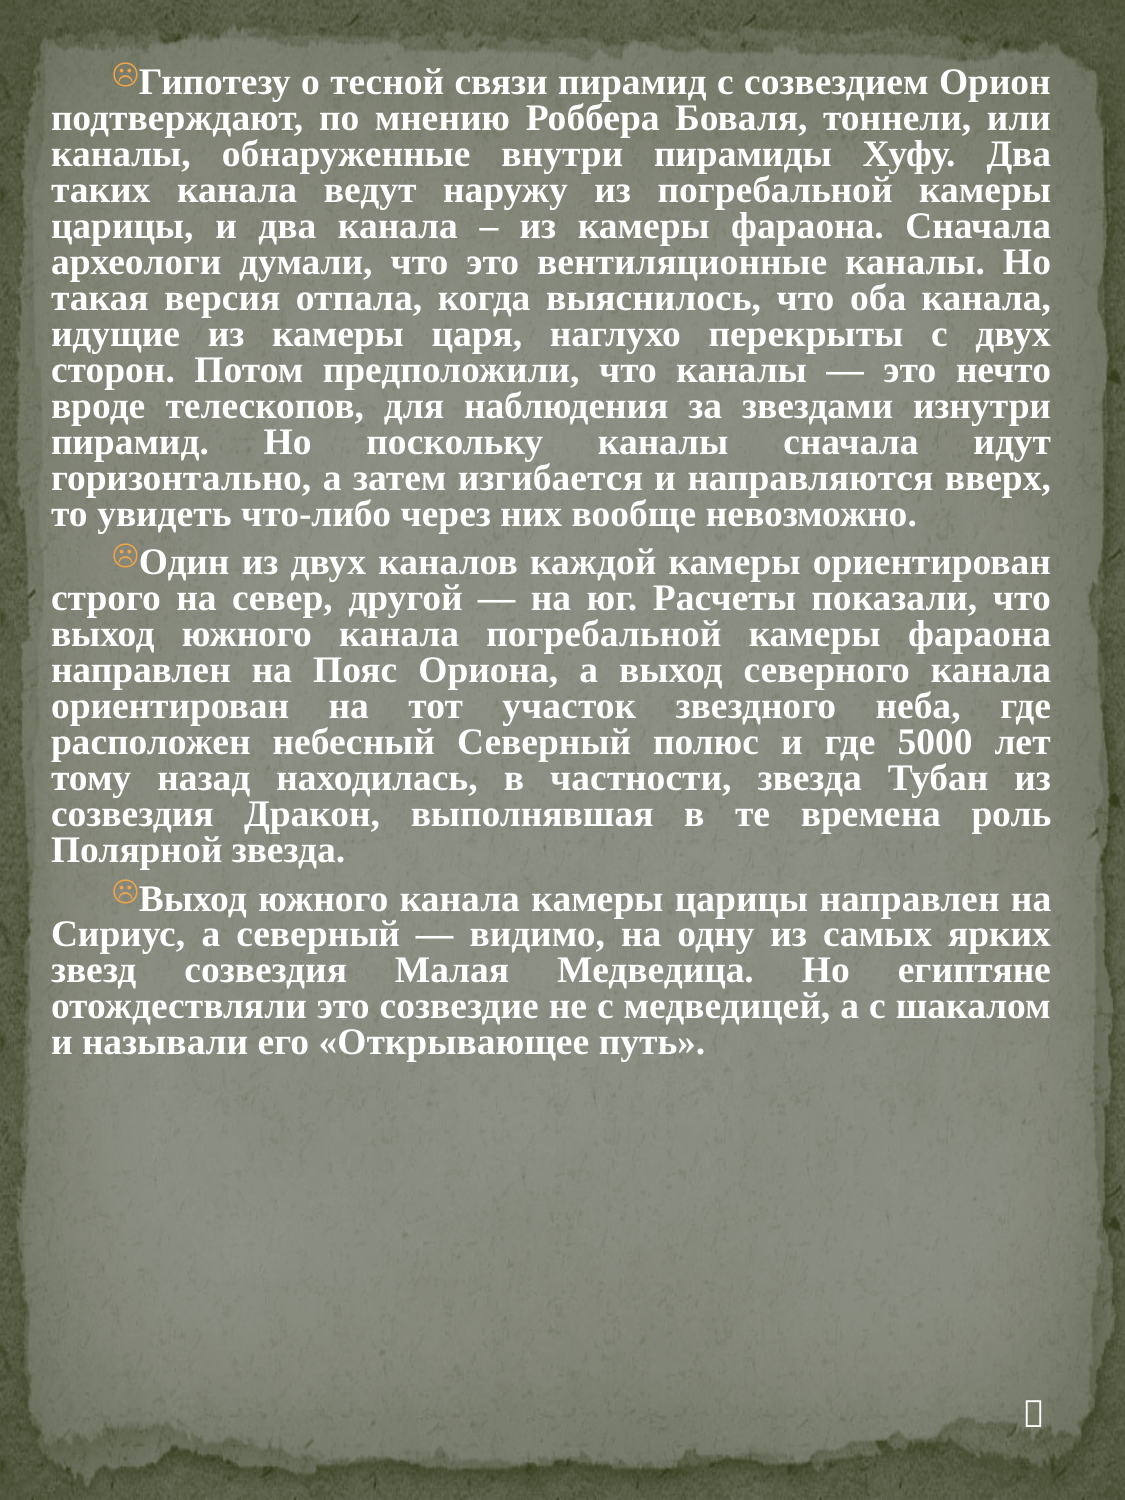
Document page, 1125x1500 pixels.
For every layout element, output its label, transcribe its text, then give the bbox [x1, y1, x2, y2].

text_box  [1007, 1382, 1090, 1443]
text_box Гипотезу о тесной связи пирамид с созвездием Орион подтверждают, по мнению Роббера Боваля, тоннели, или каналы, обнаруженные внутри пирамиды Хуфу. Два таких канала ведут наружу из погребальной камеры царицы, и два канала – из камеры фараона. Сначала археологи думали, что это вентиляционные каналы. Но такая версия отпала, когда выяснилось, что оба канала, идущие из камеры царя, наглухо перекрыты с двух сторон. Потом предположили, что каналы — это нечто вроде телескопов, для наблюдения за звездами изнутри пирамид. Но поскольку каналы сначала идут горизонтально, а затем изгибается и направляются вверх, то увидеть что-либо через них вообще невозможно. Один из двух каналов каждой камеры ориентирован строго на север, другой — на юг. Расчеты показали, что выход южного канала погребальной камеры фараона направлен на Пояс Ориона, а выход северного канала ориентирован на тот участок звездного неба, где расположен небесный Северный полюс и где 5000 лет тому назад находилась, в частности, звезда Тубан из созвездия Дракон, выполнявшая в те времена роль Полярной звезда. Выход южного канала камеры царицы направлен на Сириус, а северный — видимо, на одну из самых ярких звезд созвездия Малая Медведица. Но египтяне отождествляли это созвездие не с медведицей, а с шакалом и называли его «Открывающее путь». [35, 58, 1067, 1430]
